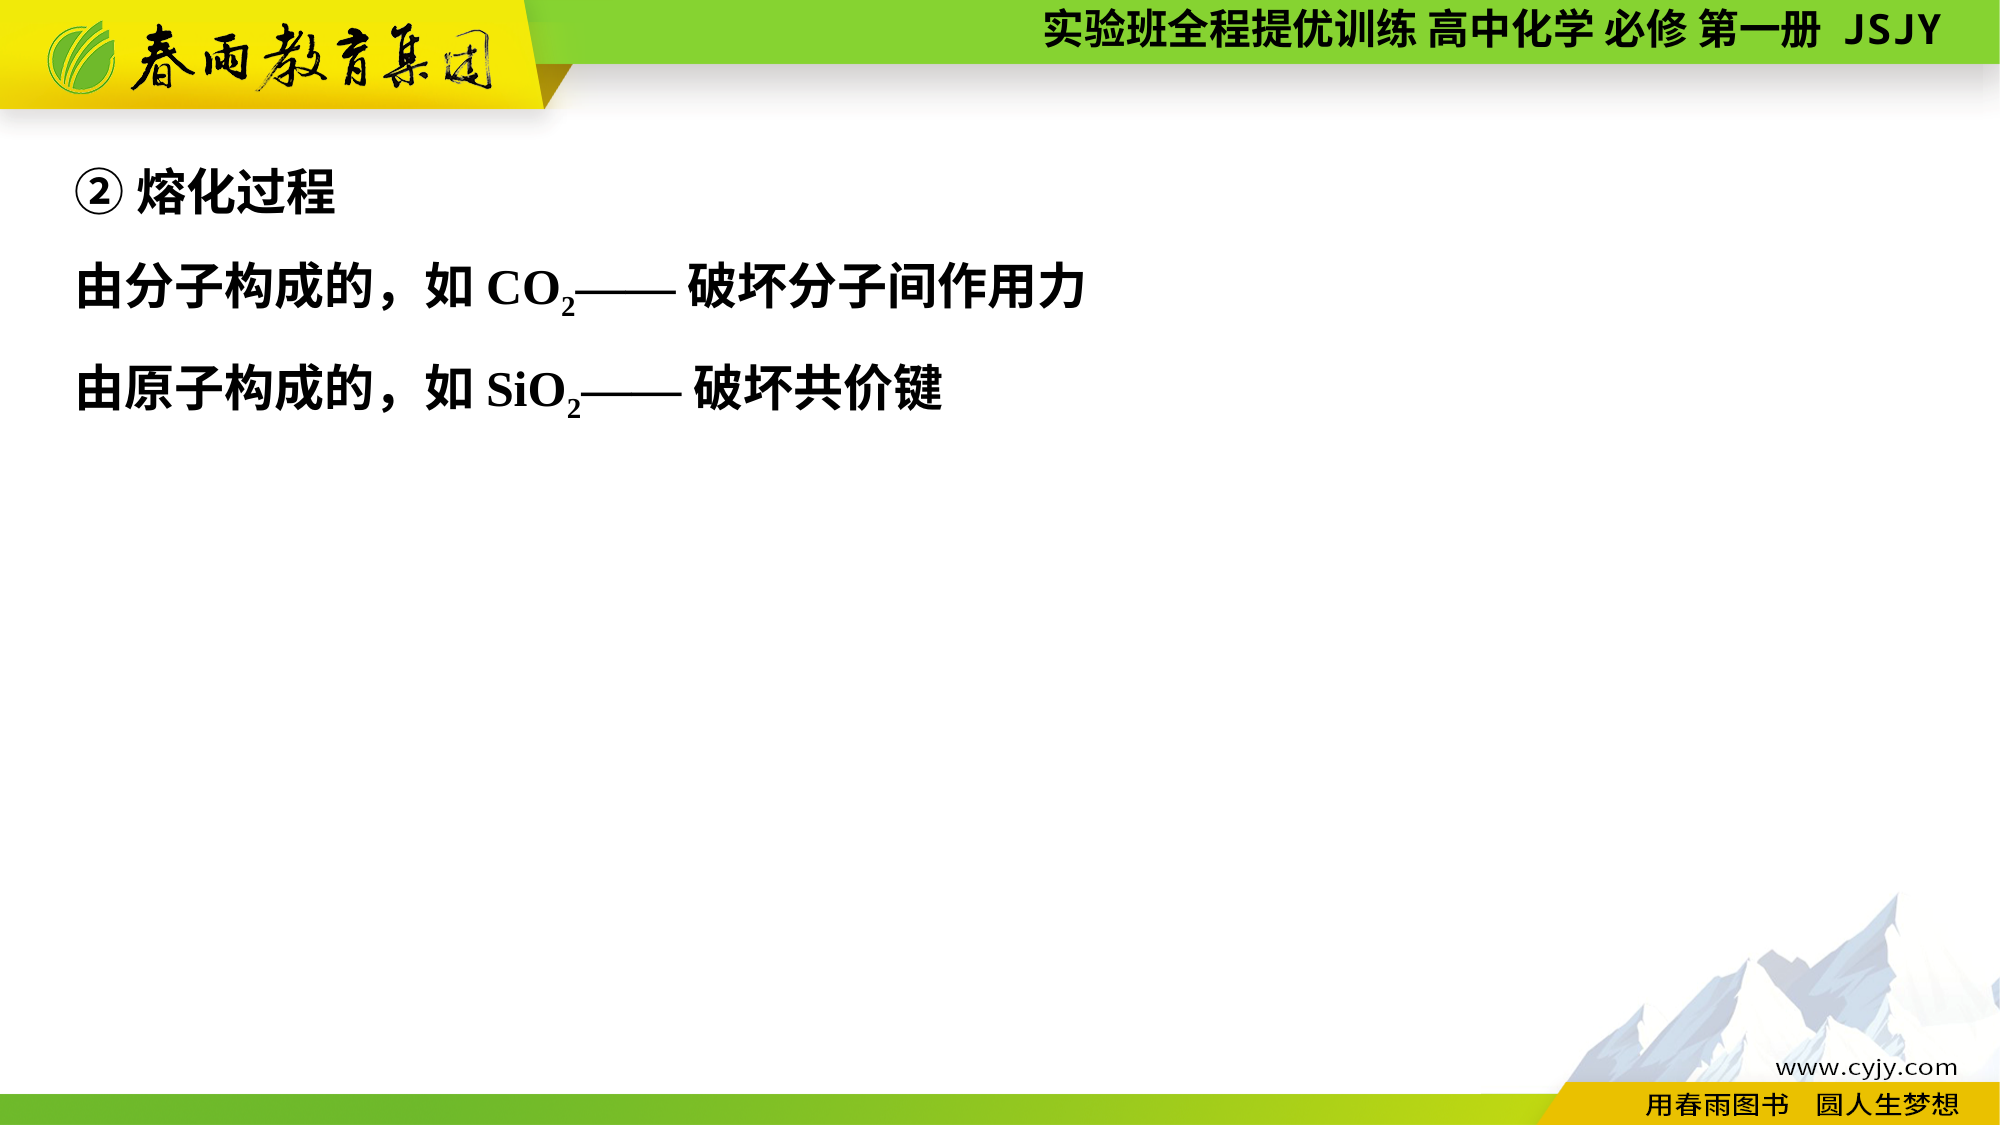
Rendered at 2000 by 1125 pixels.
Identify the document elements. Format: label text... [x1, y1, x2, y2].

list ②熔化过程 由分子构成的，如CO2——破坏分子间作用力 由原子构成的，如SiO2——破坏共价键 [59, 122, 1944, 399]
picture [0, 0, 2000, 1125]
